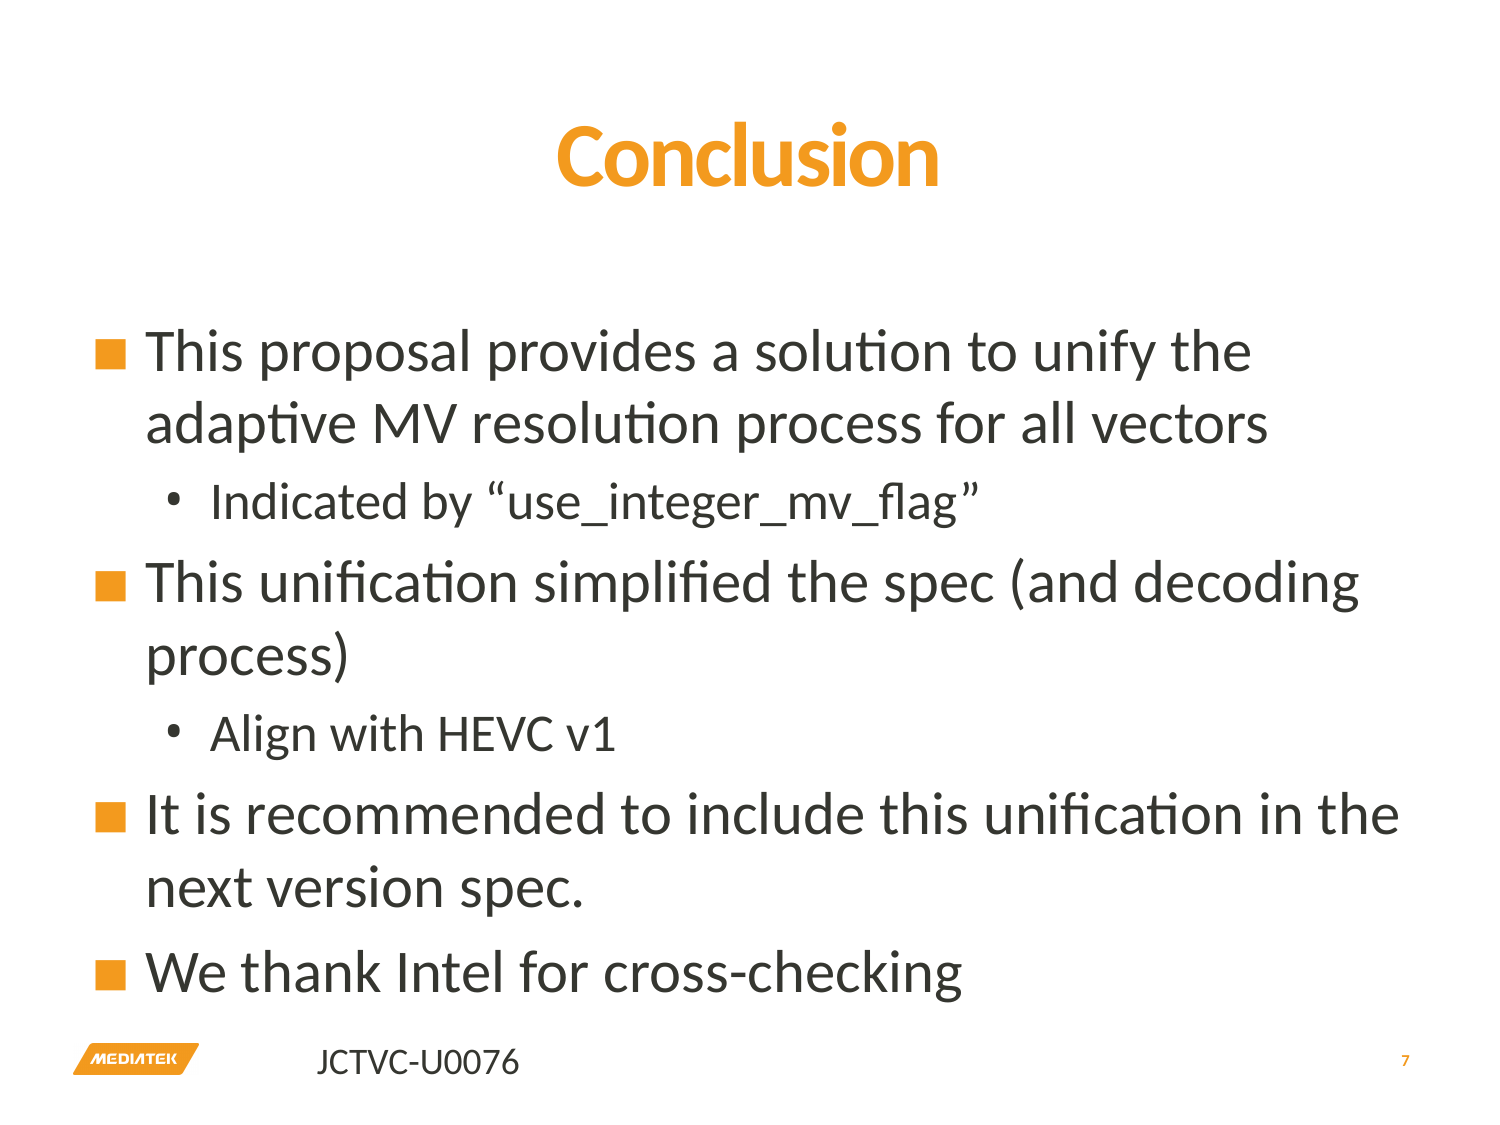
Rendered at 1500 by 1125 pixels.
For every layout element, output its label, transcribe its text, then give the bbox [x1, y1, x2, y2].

picture [73, 1043, 199, 1075]
title Conclusion [75, 70, 1425, 257]
slide_number 7 [1251, 1029, 1425, 1090]
list This proposal provides a solution to unify the adaptive MV resolution process for all vectors Indicated by “use_integer_mv_flag” This unification simplified the spec (and decoding process) Align with HEVC v1 It is recommended to include this unification in the next version spec. We thank Intel for cross-checking [75, 302, 1425, 1014]
